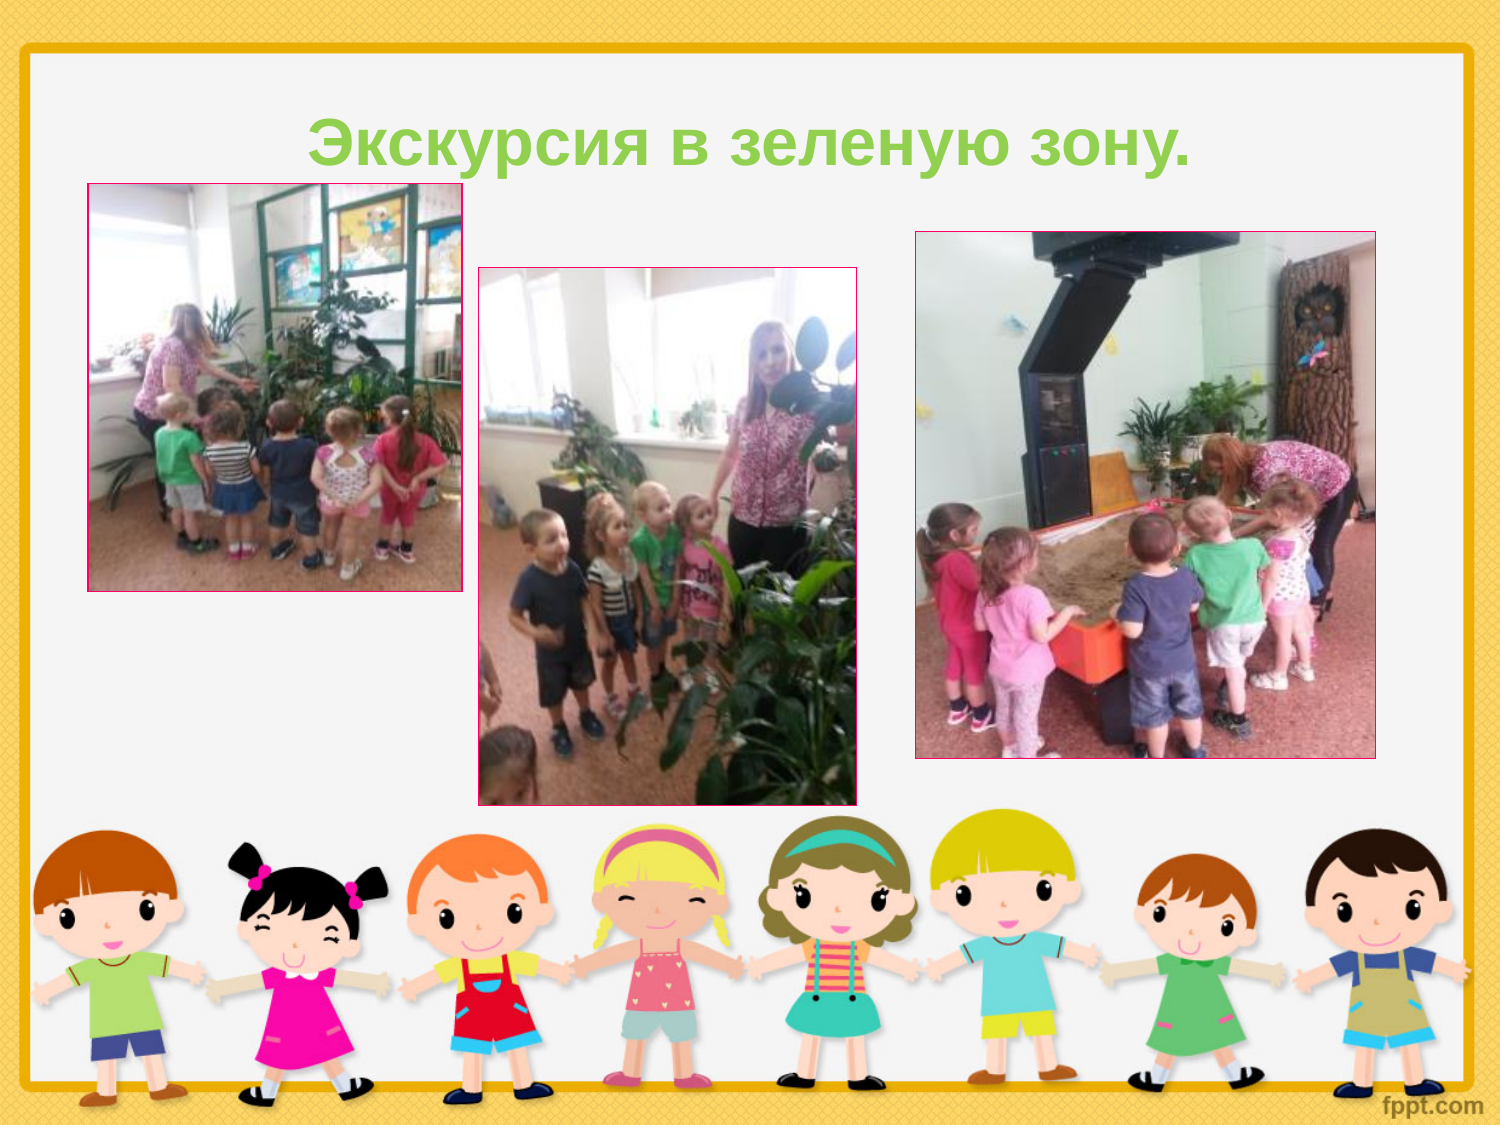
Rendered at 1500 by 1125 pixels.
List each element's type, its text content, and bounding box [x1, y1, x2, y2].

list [88, 184, 462, 591]
title Экскурсия в зеленую зону. [74, 44, 1426, 233]
picture [0, 0, 1500, 1125]
